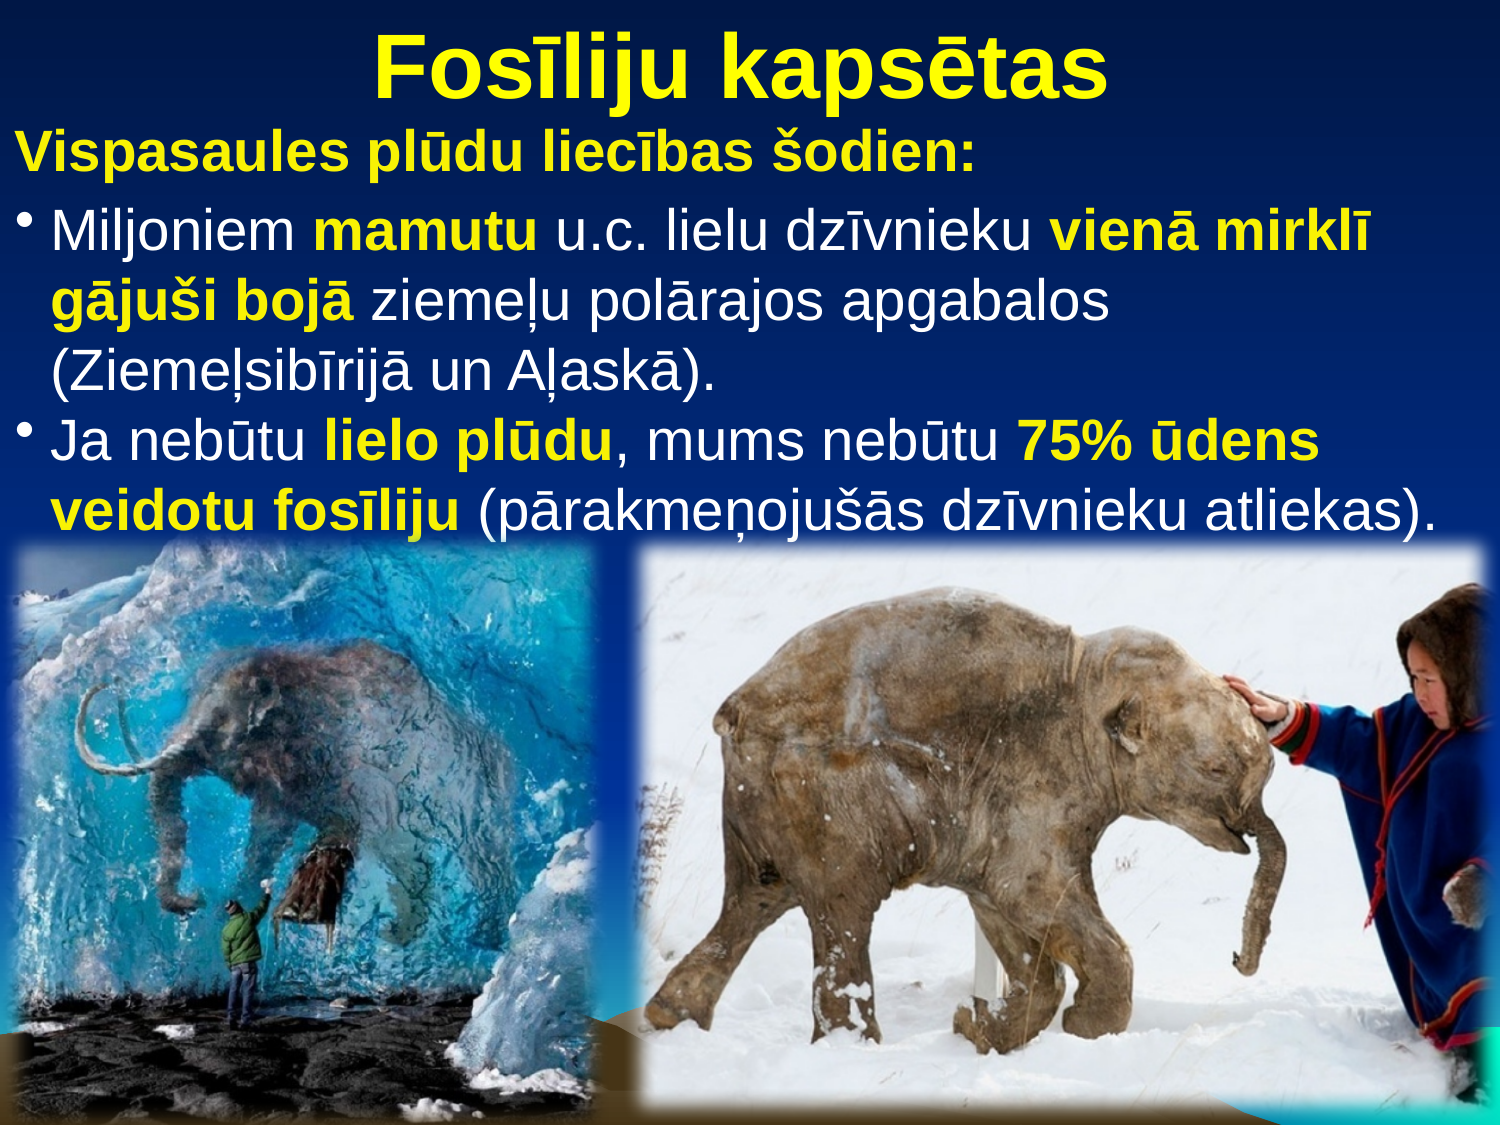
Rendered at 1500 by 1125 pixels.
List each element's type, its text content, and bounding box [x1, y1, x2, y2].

text_box Miljoniem mamutu u.c. lielu dzīvnieku vienā mirklī gājuši bojā ziemeļu polārajos apgabalos (Ziemeļsibīrijā un Aļaskā). Ja nebūtu lielo plūdu, mums nebūtu 75% ūdens veidotu fosīliju (pārakmeņojušās dzīvnieku atliekas). [0, 184, 1500, 550]
picture [0, 526, 609, 1125]
text_box Vispasaules plūdu liecības šodien: [0, 125, 1500, 184]
picture [622, 526, 1500, 1125]
text_box Fosīliju kapsētas [0, 0, 1500, 125]
